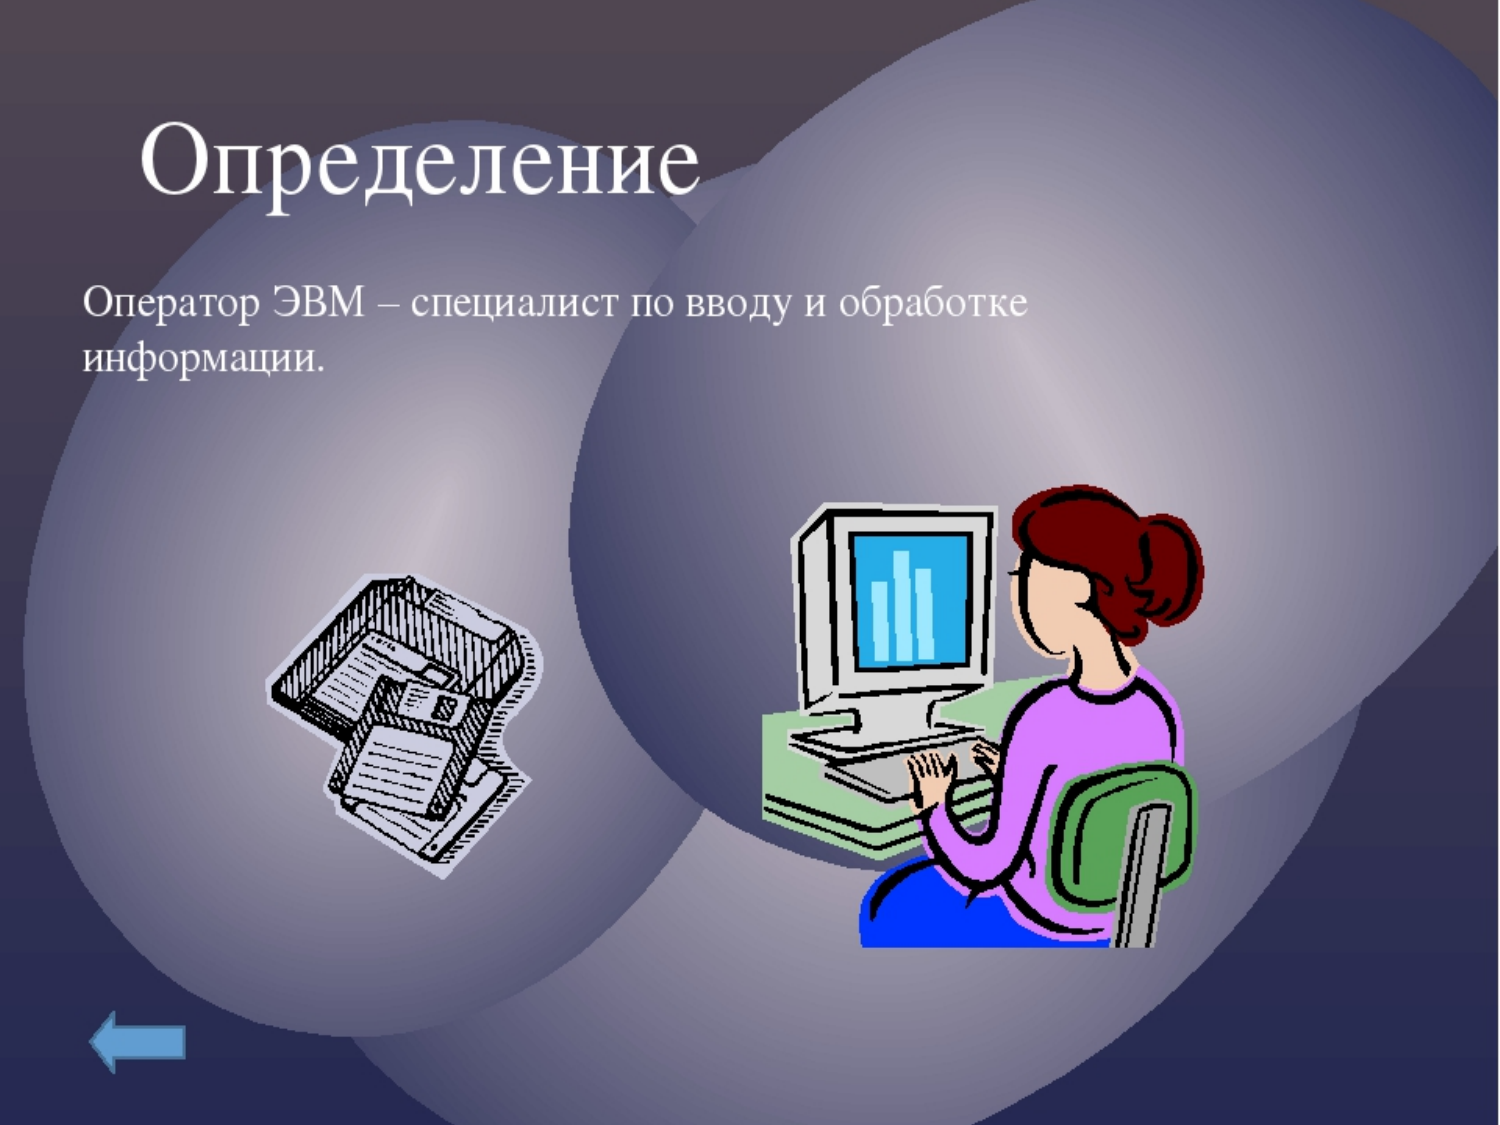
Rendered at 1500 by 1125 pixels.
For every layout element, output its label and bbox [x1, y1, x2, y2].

list [0, 0, 1500, 1125]
